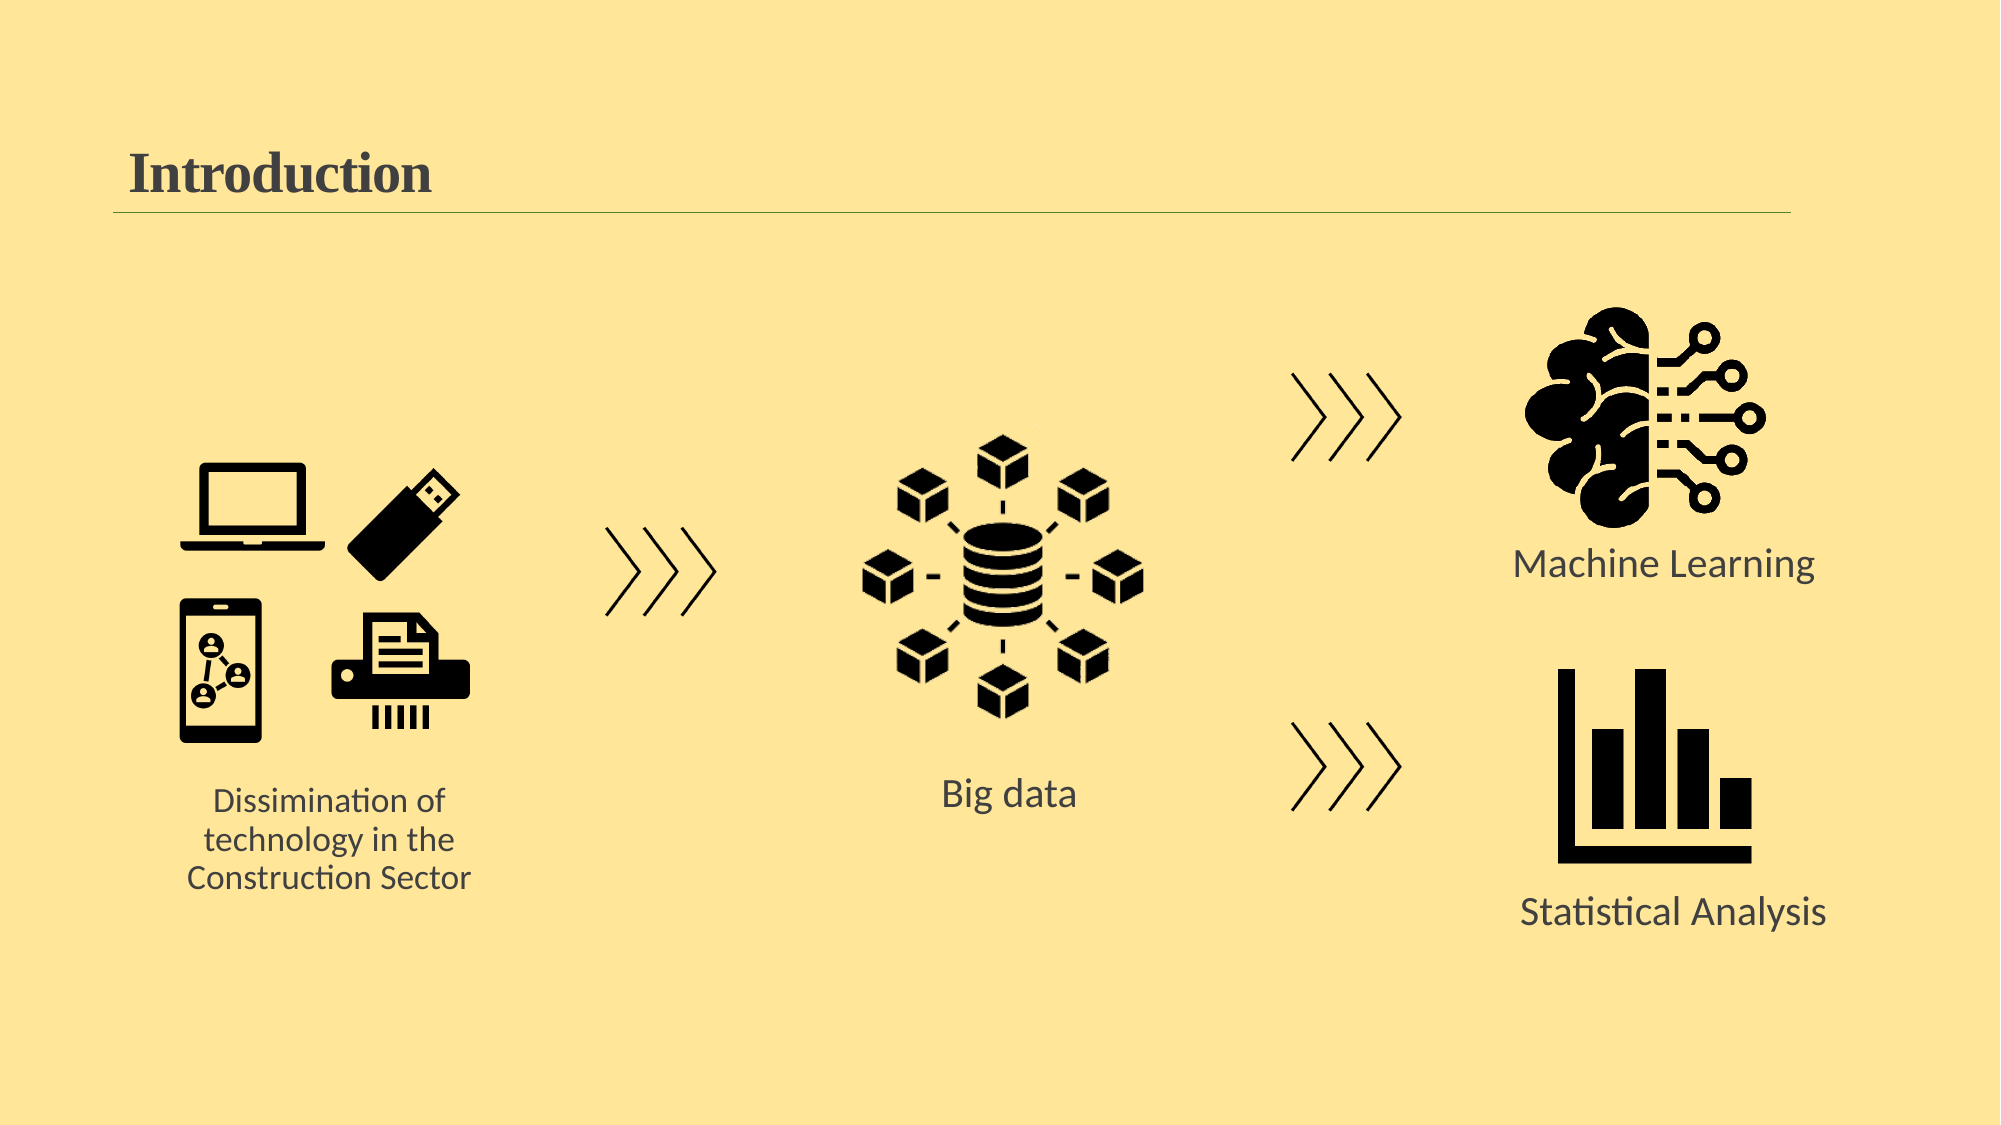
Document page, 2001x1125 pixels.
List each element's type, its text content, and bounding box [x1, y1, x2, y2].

text_box Statistical Analysis [1483, 881, 1849, 1014]
picture [177, 431, 479, 746]
picture [1502, 291, 1791, 545]
picture [1518, 629, 1791, 903]
picture [584, 496, 735, 647]
text_box Introduction [113, 0, 1764, 211]
picture [1269, 342, 1420, 493]
text_box Big data [849, 764, 1155, 897]
text_box Machine Learning [1483, 534, 1829, 667]
picture [145, 595, 296, 746]
picture [1269, 691, 1420, 842]
picture [843, 417, 1161, 747]
text_box Dissimination of technology in the Construction Sector [169, 774, 475, 907]
